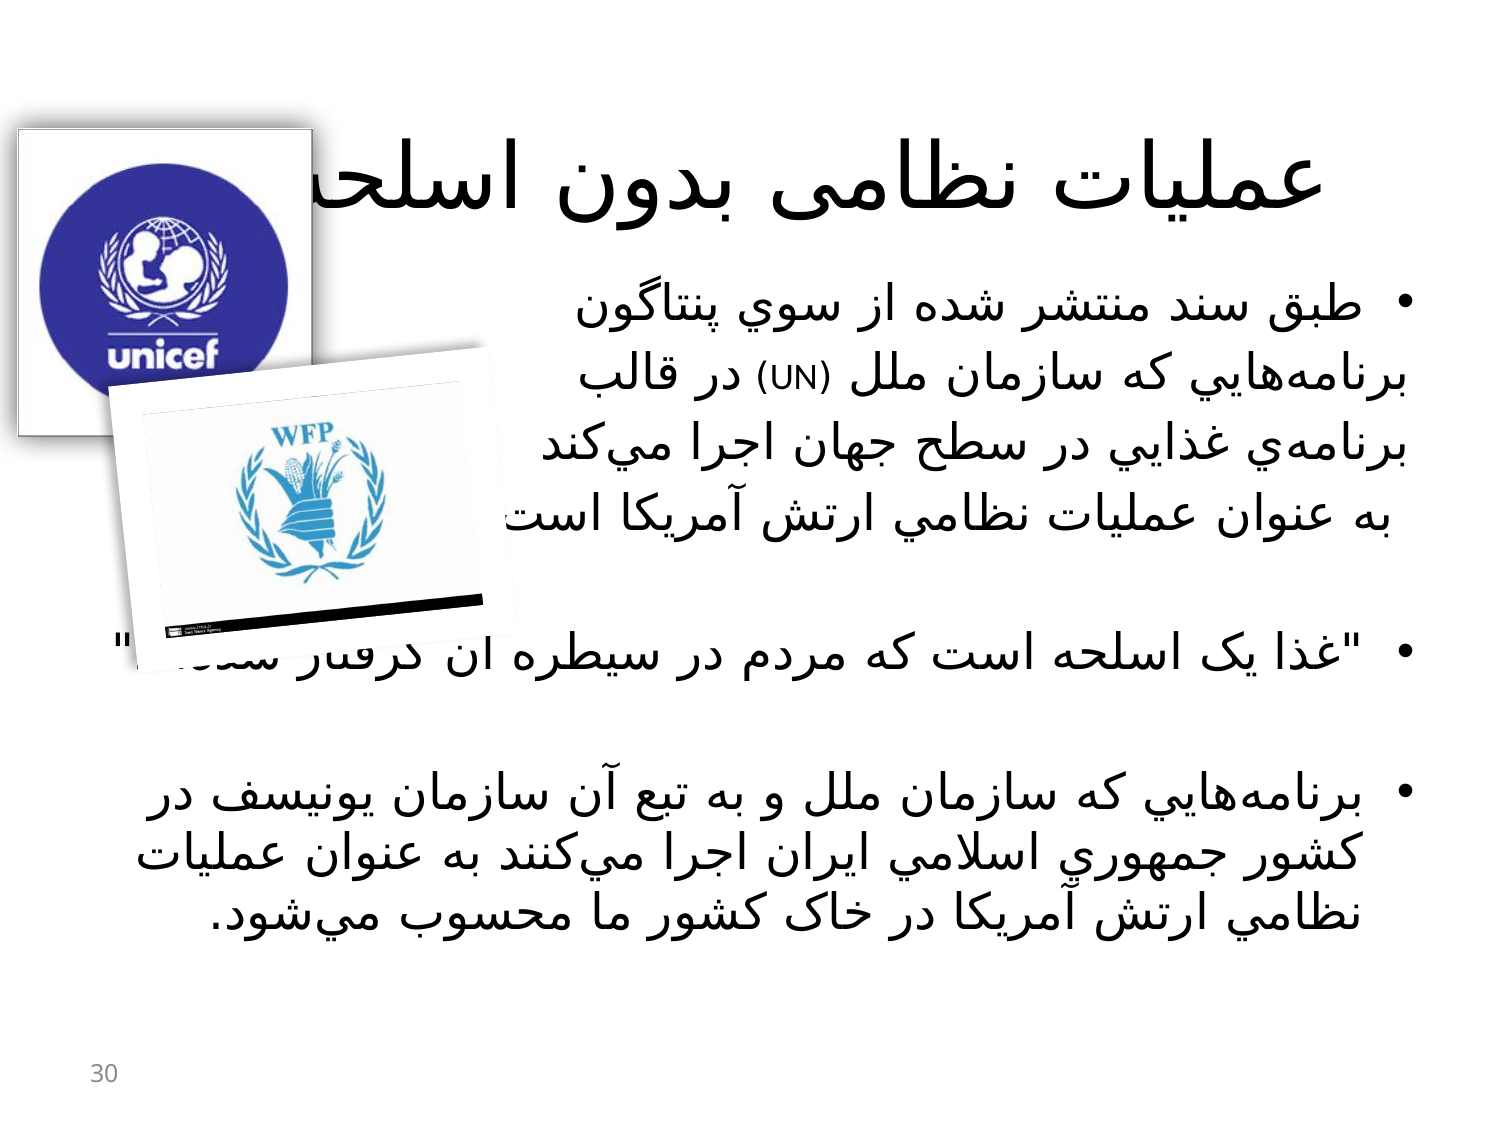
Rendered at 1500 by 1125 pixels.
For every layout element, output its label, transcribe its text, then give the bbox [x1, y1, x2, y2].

slide_number 30 [75, 1042, 425, 1103]
list طبق سند منتشر شده از سوي پنتاگون برنامه‌هايي که سازمان ملل (UN) در قالب برنامه‌ي غذايي در سطح جهان اجرا مي‌کند به عنوان عمليات نظامي ارتش آمريکا است. "غذا يک اسلحه است که مردم در سيطره آن گرفتار شده‌اند" برنامه‌هايي که سازمان ملل و به تبع آن سازمان يونيسف در کشور جمهوري اسلامي ايران اجرا مي‌کنند به عنوان عمليات نظامي ارتش آمريکا در خاک کشور ما محسوب مي‌شود. [75, 262, 1425, 1005]
title عملیات نظامی بدون اسلحه [132, 78, 1483, 266]
picture [17, 128, 483, 638]
